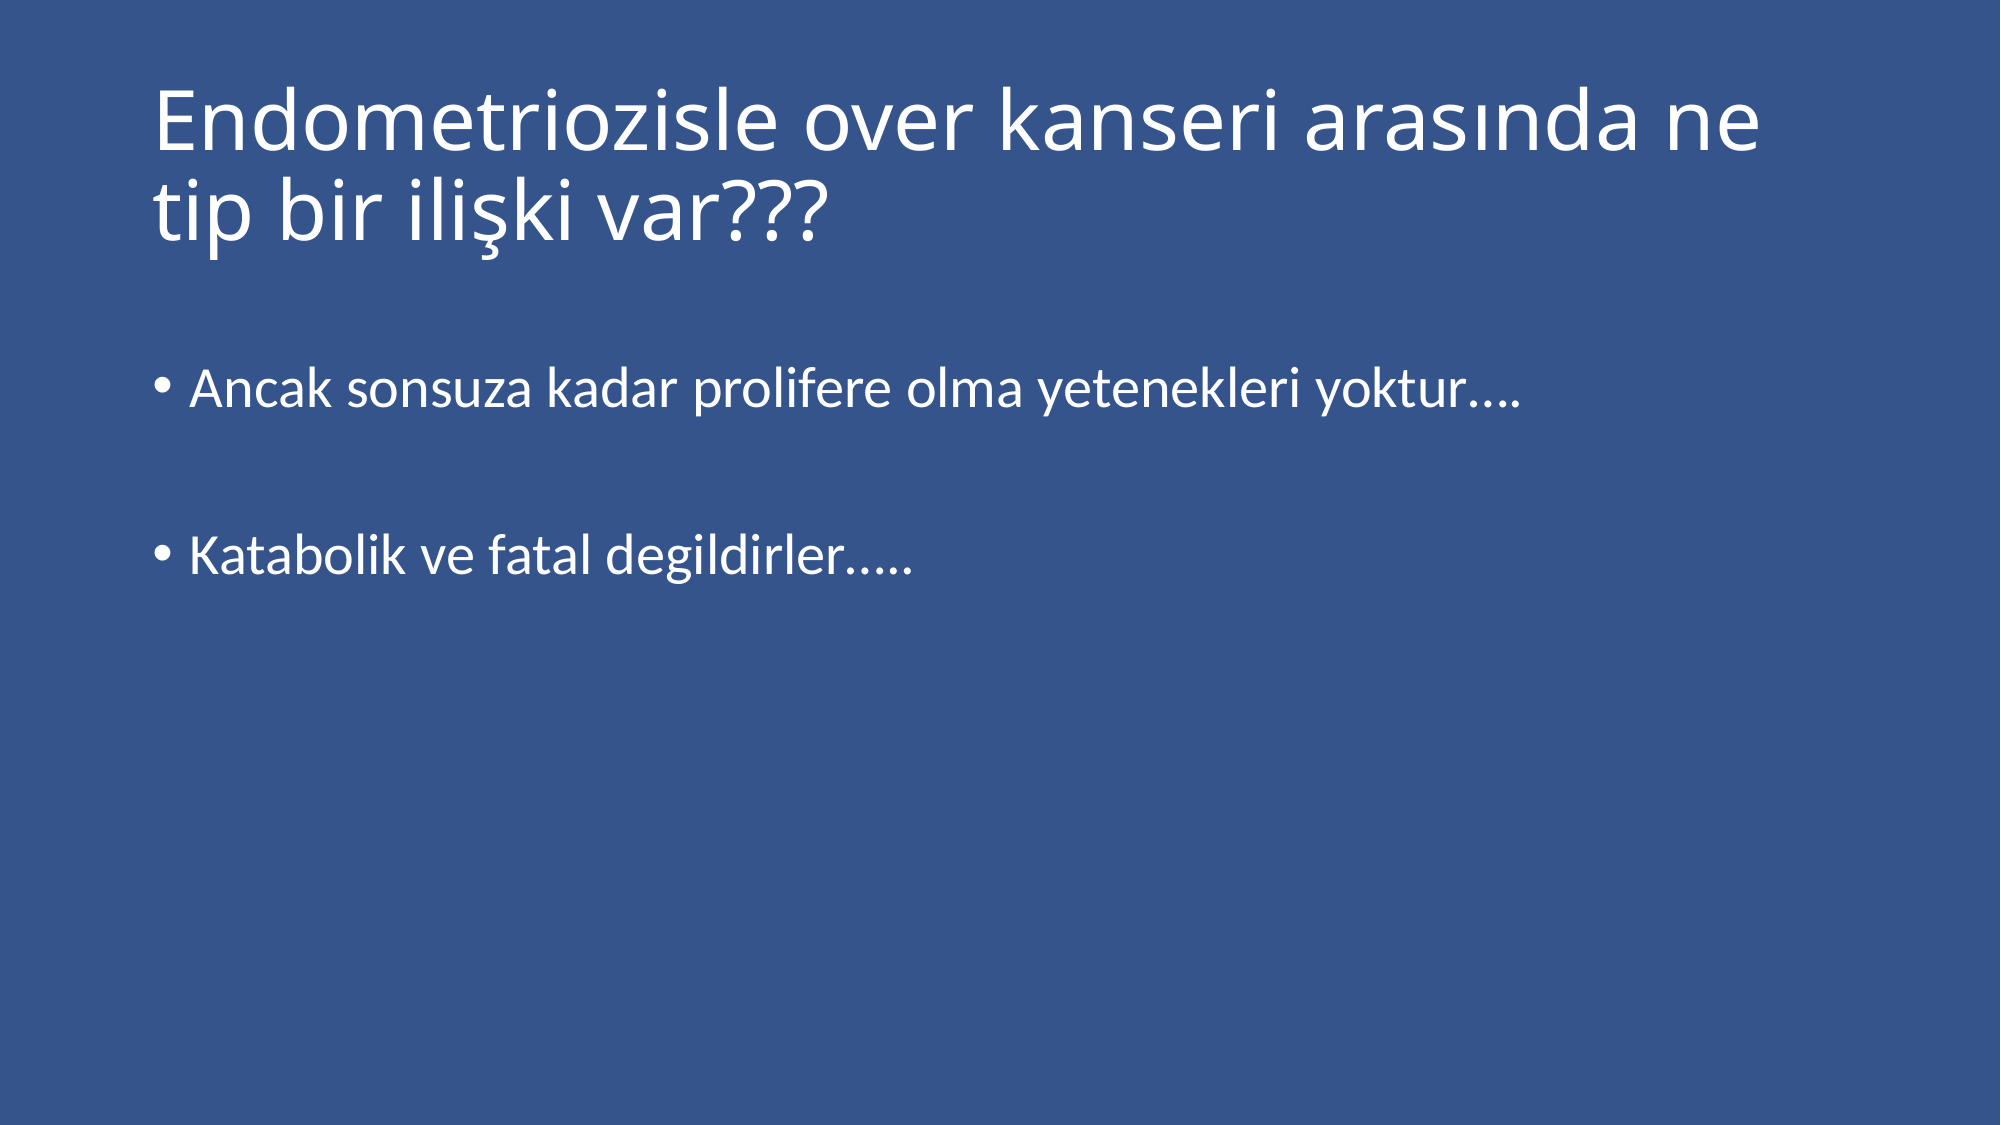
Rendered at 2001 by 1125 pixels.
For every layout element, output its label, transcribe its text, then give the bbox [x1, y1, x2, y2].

list Ancak sonsuza kadar prolifere olma yetenekleri yoktur…. Katabolik ve fatal degildirler….. [137, 349, 1863, 1014]
title Endometriozisle over kanseri arasında ne tip bir ilişki var??? [137, 59, 1863, 278]
